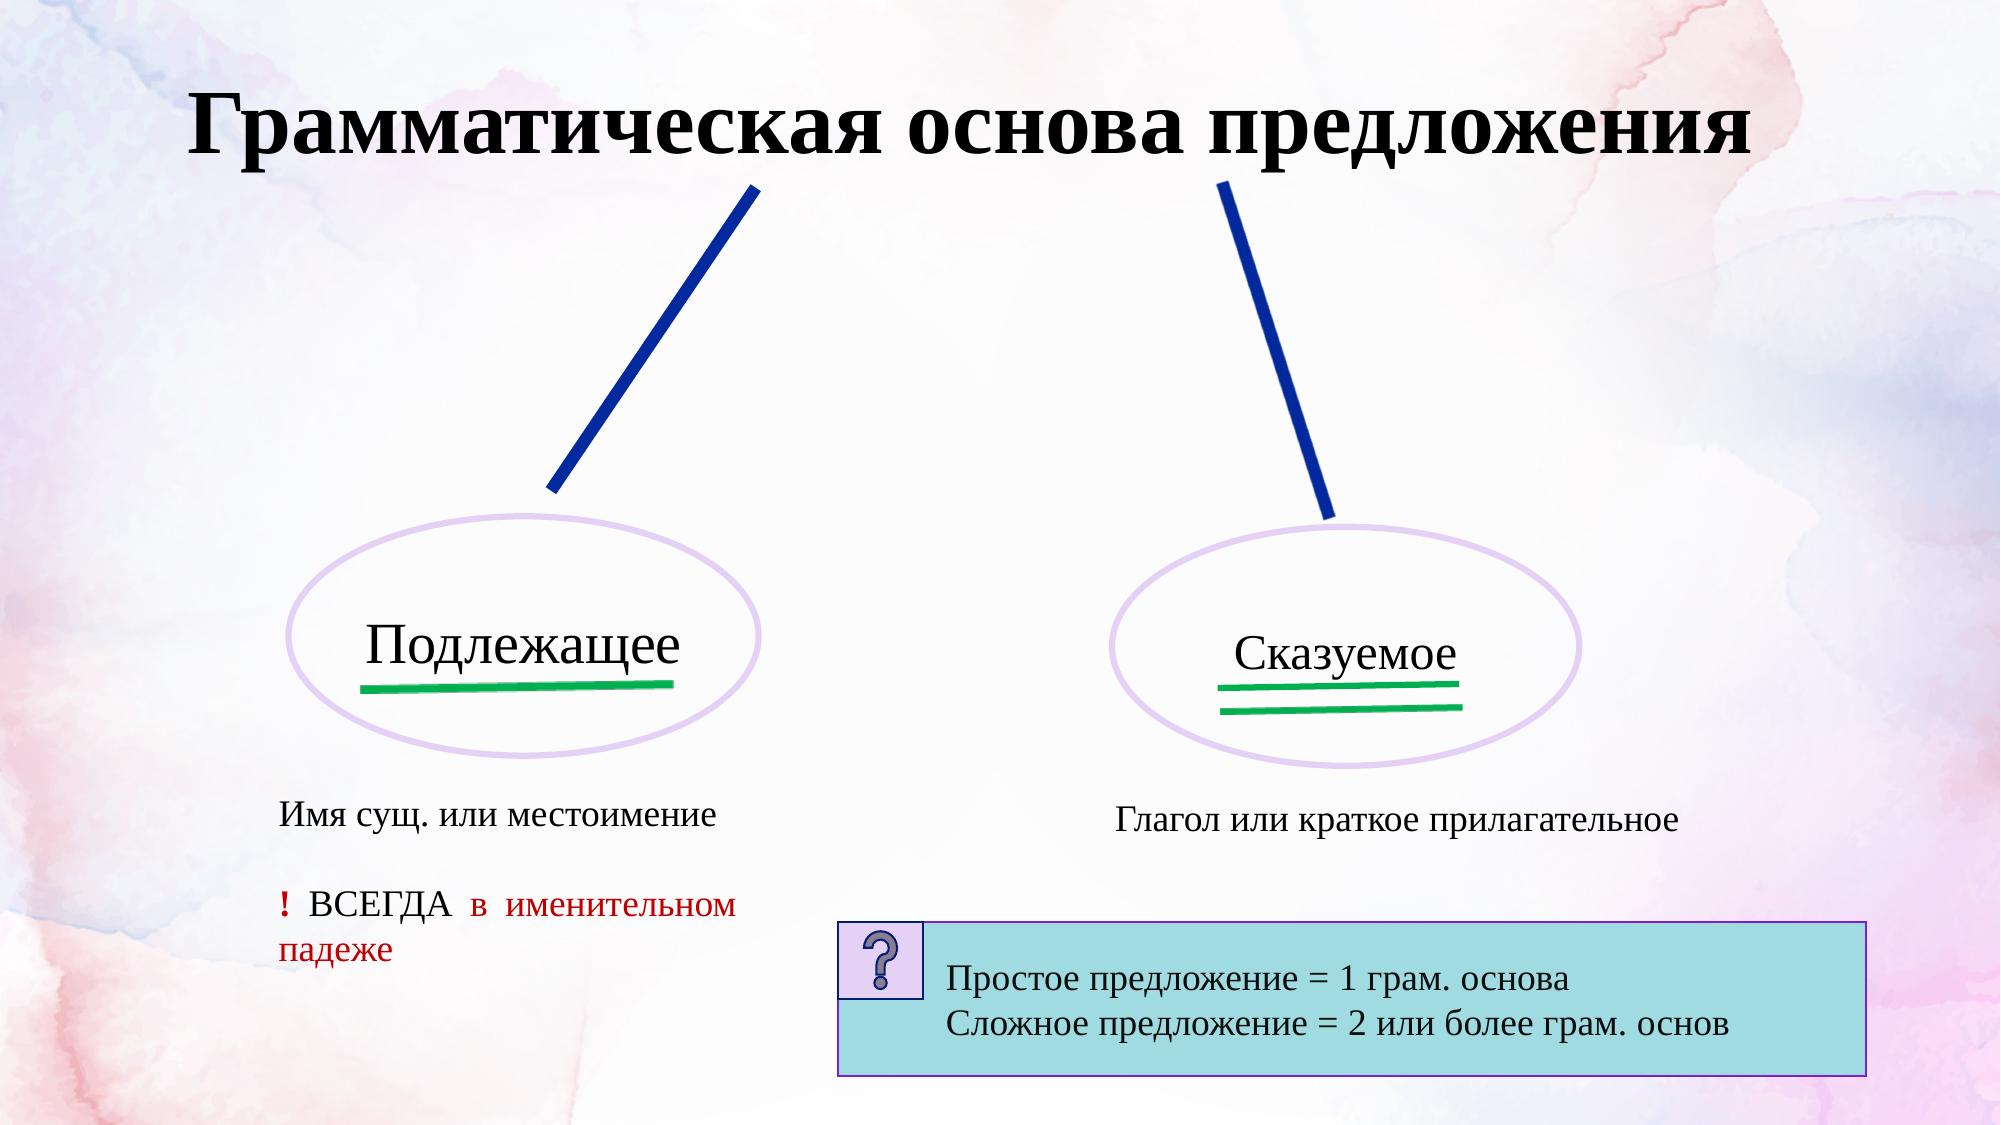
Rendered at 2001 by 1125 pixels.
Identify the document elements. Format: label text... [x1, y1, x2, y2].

text_box Глагол или краткое прилагательное [1100, 786, 1715, 847]
title Грамматическая основа предложения [108, 59, 1834, 188]
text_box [1217, 684, 1460, 688]
text_box [287, 515, 760, 757]
text_box Имя сущ. или местоимение ! ВСЕГДА в именительном падеже [263, 781, 752, 976]
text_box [550, 187, 756, 491]
text_box [837, 921, 924, 1000]
text_box [1110, 525, 1581, 767]
text_box [837, 921, 1867, 1077]
text_box Сказуемое [1218, 612, 1473, 687]
picture [0, 0, 2000, 1125]
text_box Подлежащее [350, 598, 697, 683]
text_box Простое предложение = 1 грам. основа Сложное предложение = 2 или более грам. основ [931, 945, 1746, 1051]
